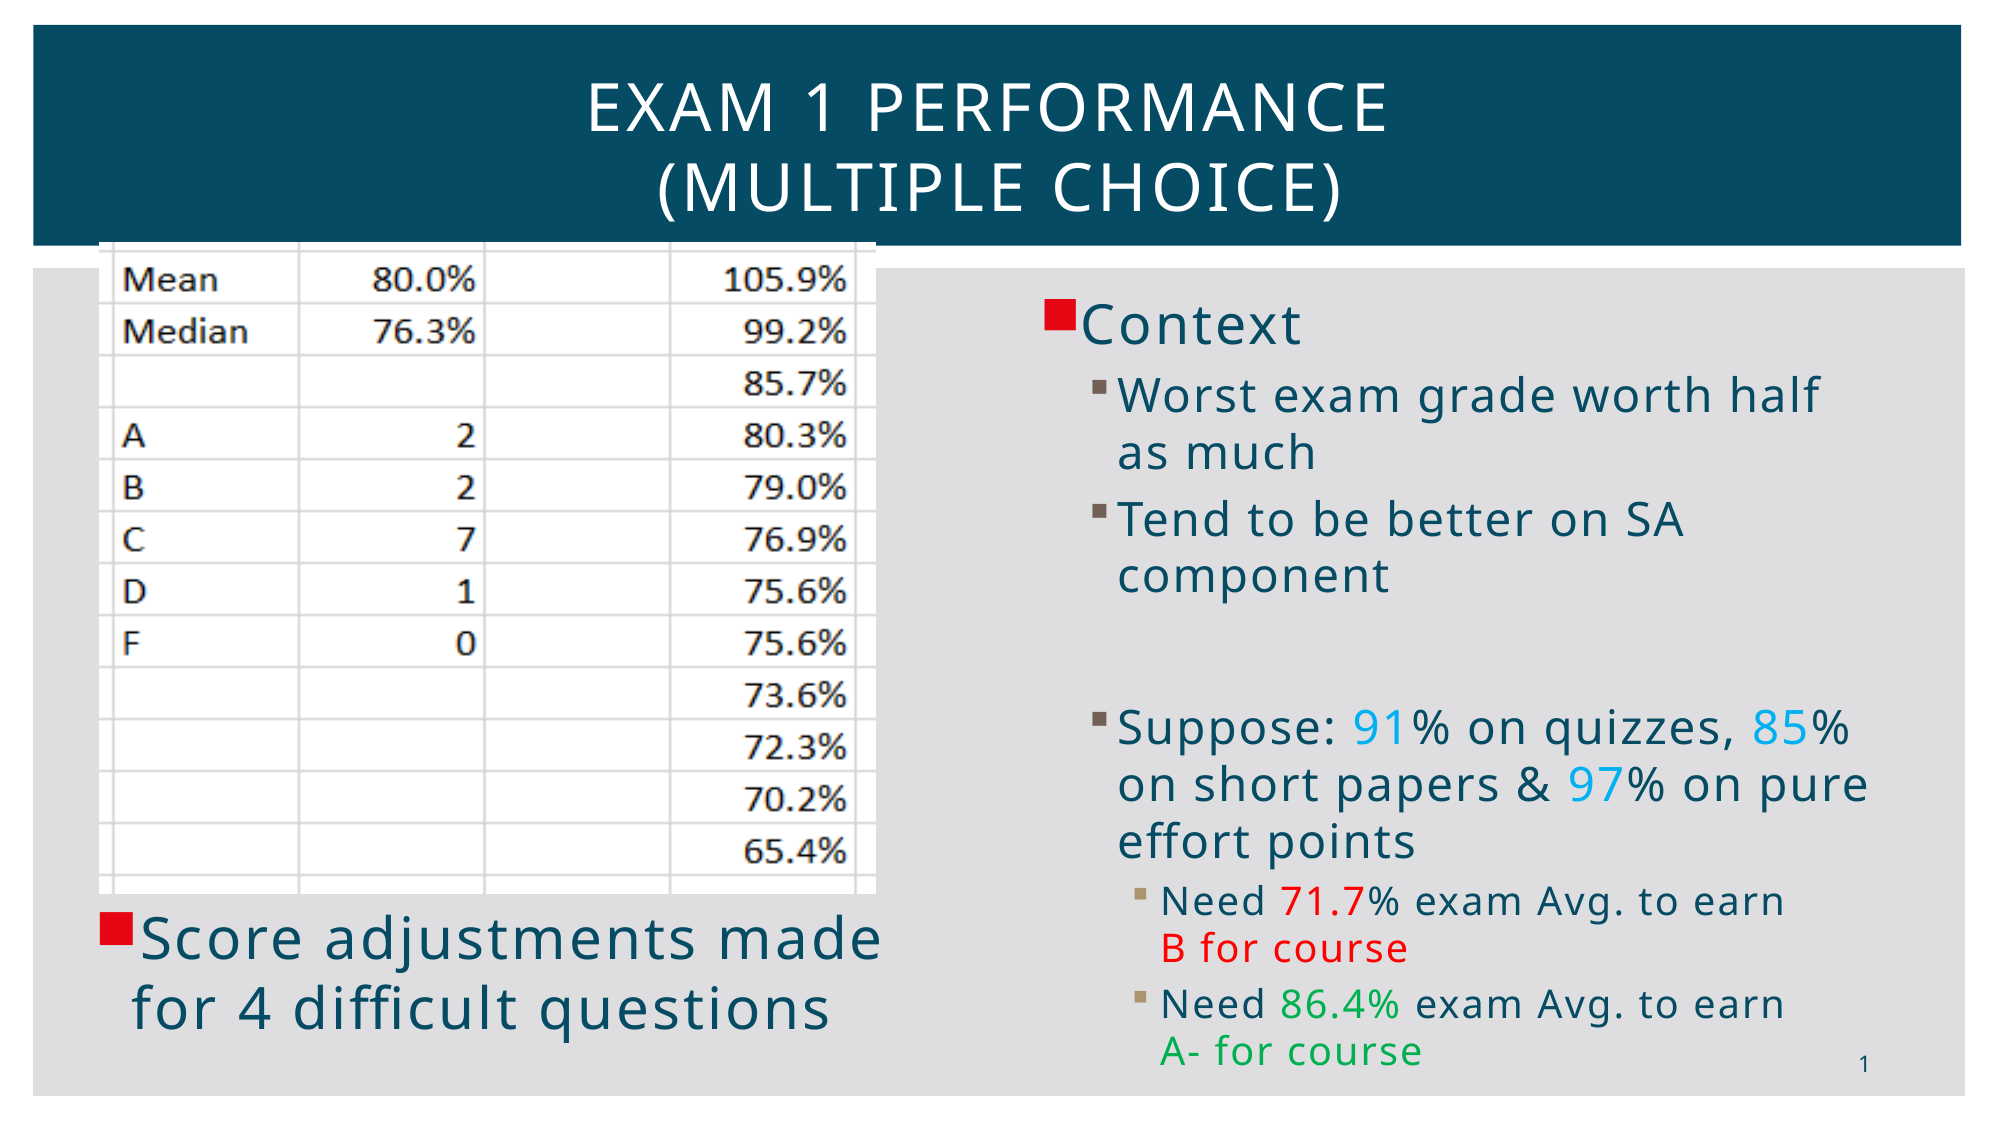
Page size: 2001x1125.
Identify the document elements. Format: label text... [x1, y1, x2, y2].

title Exam 1 Performance (Multiple Choice) [83, 58, 1917, 232]
slide_number 1 [1800, 1041, 1930, 1089]
list Score adjustments made for 4 difficult questions [71, 893, 955, 1067]
picture [99, 243, 876, 894]
list Context Worst exam grade worth half as much Tend to be better on SA component Suppose: 91% on quizzes, 85% on short papers & 97% on pure effort points Need 71.7% exam Avg. to earn B for course Need 86.4% exam Avg. to earn A- for course [1016, 281, 1900, 1088]
